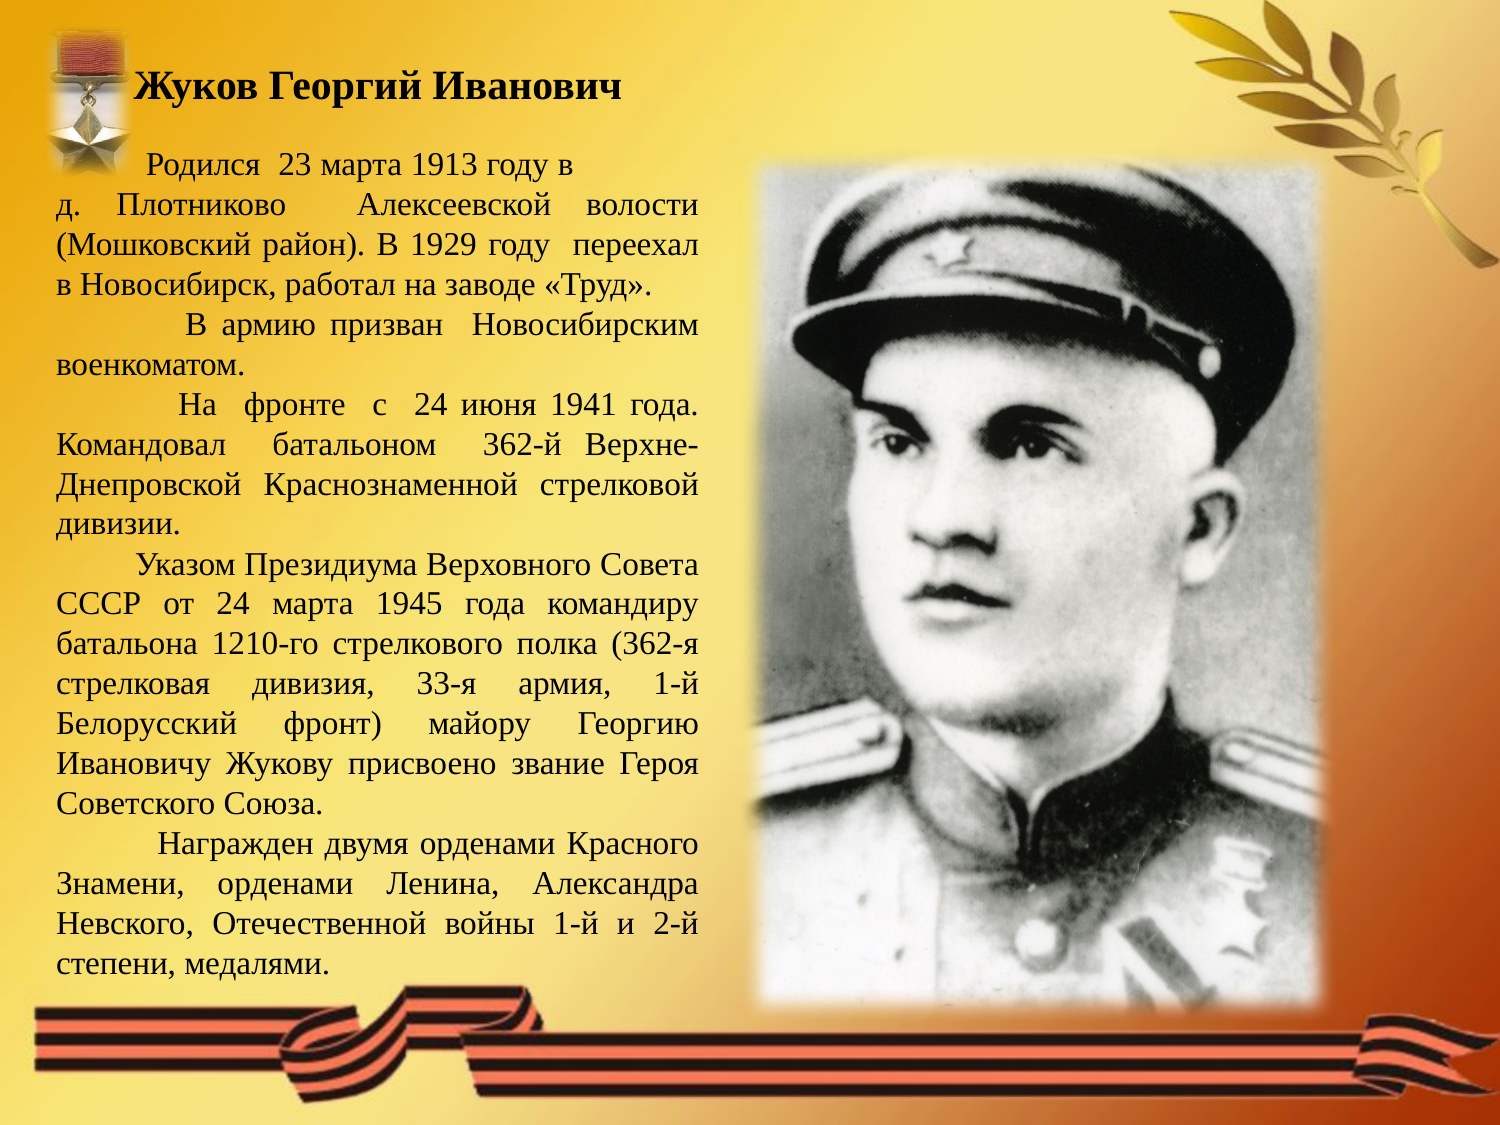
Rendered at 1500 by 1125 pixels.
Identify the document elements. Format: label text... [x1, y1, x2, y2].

text_box Жуков Георгий Иванович Родился 23 марта 1913 году в д. Плотниково Алексеевской волости (Мошковский район). В 1929 году переехал в Новосибирск, работал на заводе «Труд». В армию призван Новосибирским военкоматом. На фронте с 24 июня 1941 года. Командовал батальоном 362-й Верхне-Днепровской Краснознаменной стрелковой дивизии. Указом Президиума Верховного Совета СССР от 24 марта 1945 года командиру батальона 1210-го стрелкового полка (362-я стрелковая дивизия, 33-я армия, 1-й Белорусский фронт) майору Георгию Ивановичу Жукову присвоено звание Героя Советского Союза. Награжден двумя орденами Красного Знамени, орденами Ленина, Александра Невского, Отечественной войны 1-й и 2-й степени, медалями. [41, 50, 715, 1028]
picture [0, 0, 1500, 1125]
